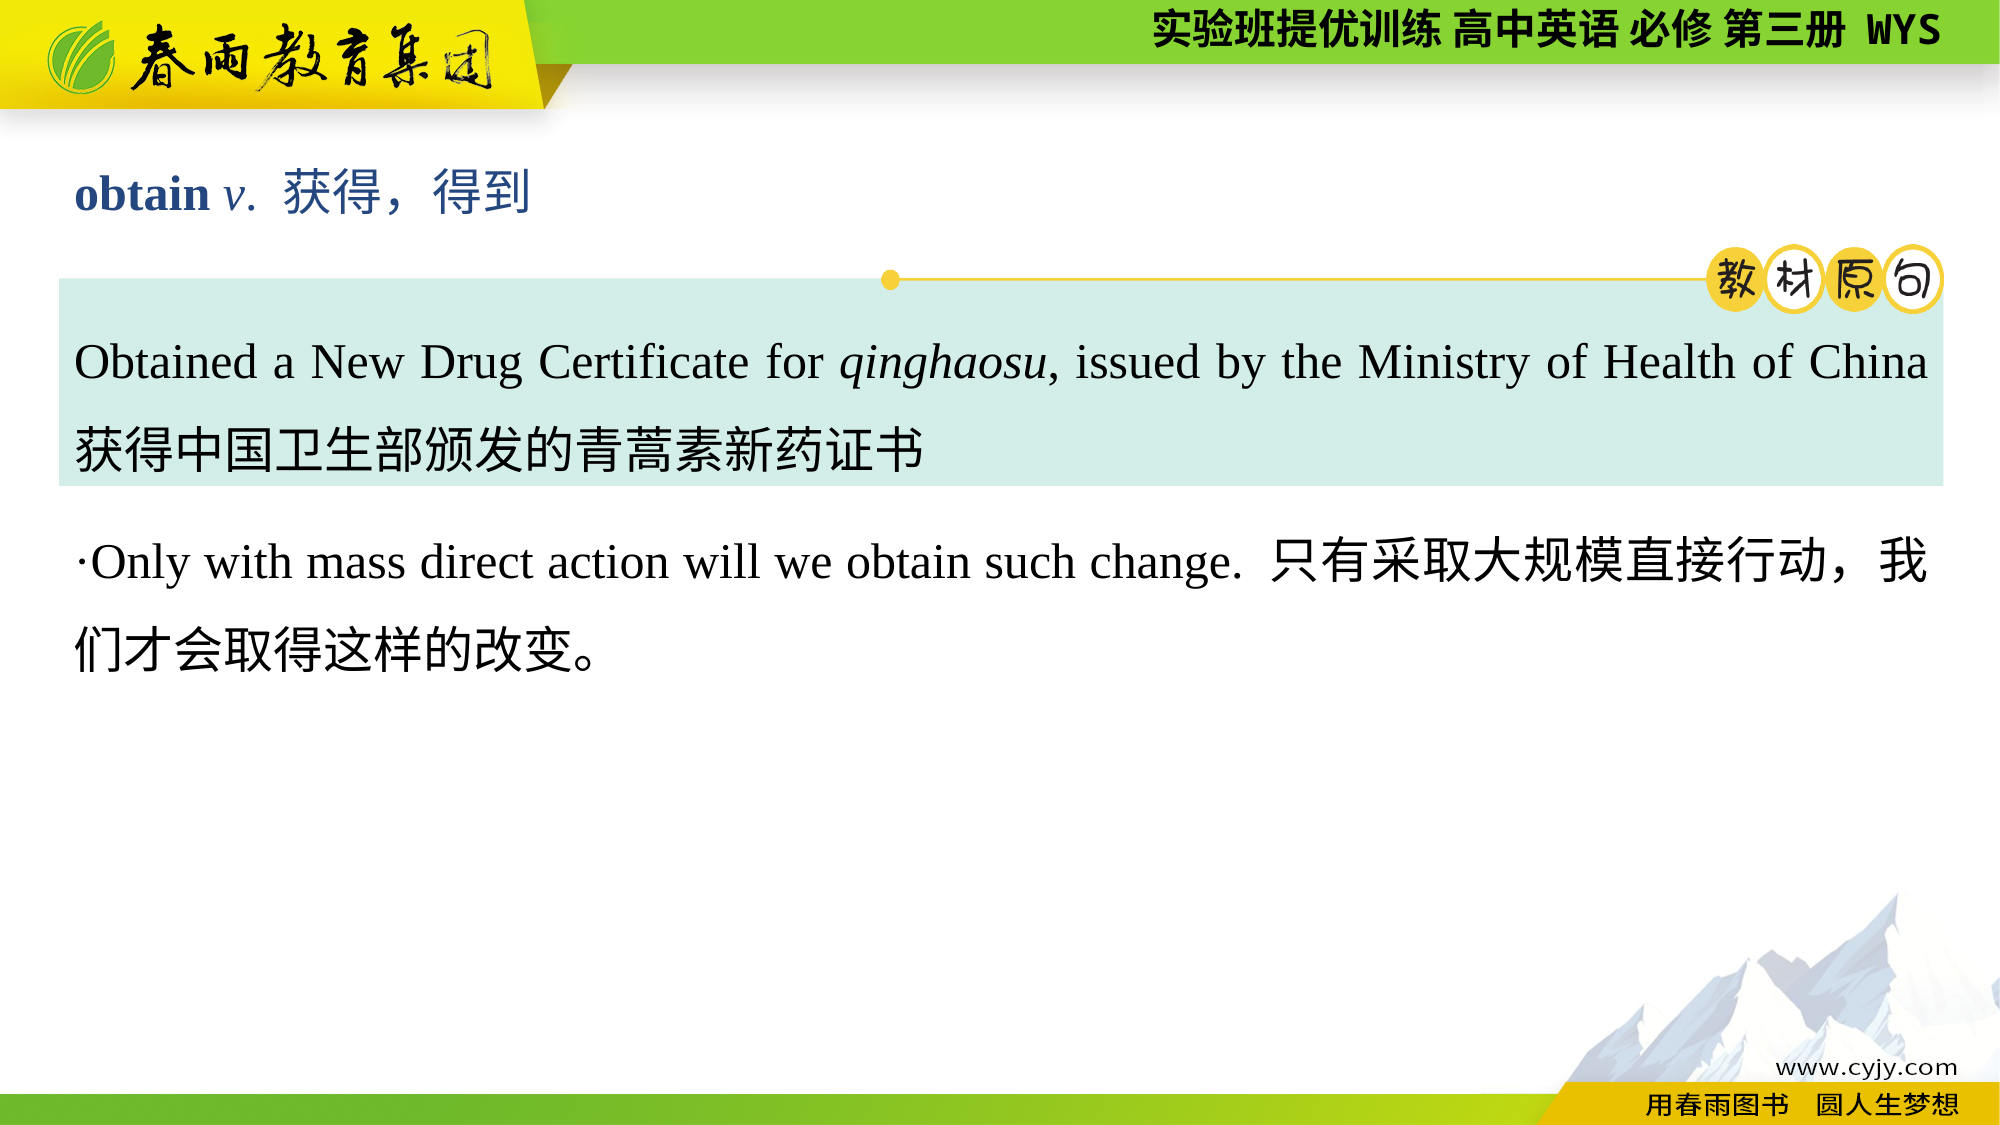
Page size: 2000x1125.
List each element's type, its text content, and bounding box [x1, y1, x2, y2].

text_box Obtained a New Drug Certificate for qinghaosu, issued by the Ministry of Health of China 获得中国卫生部颁发的青蒿素新药证书 [59, 278, 1944, 486]
picture [0, 0, 2000, 1125]
list obtain v. 获得，得到 [59, 122, 1944, 217]
text_box ·Only with mass direct action will we obtain such change. 只有采取大规模直接行动，我们才会取得这样的改变。 [59, 491, 1944, 687]
